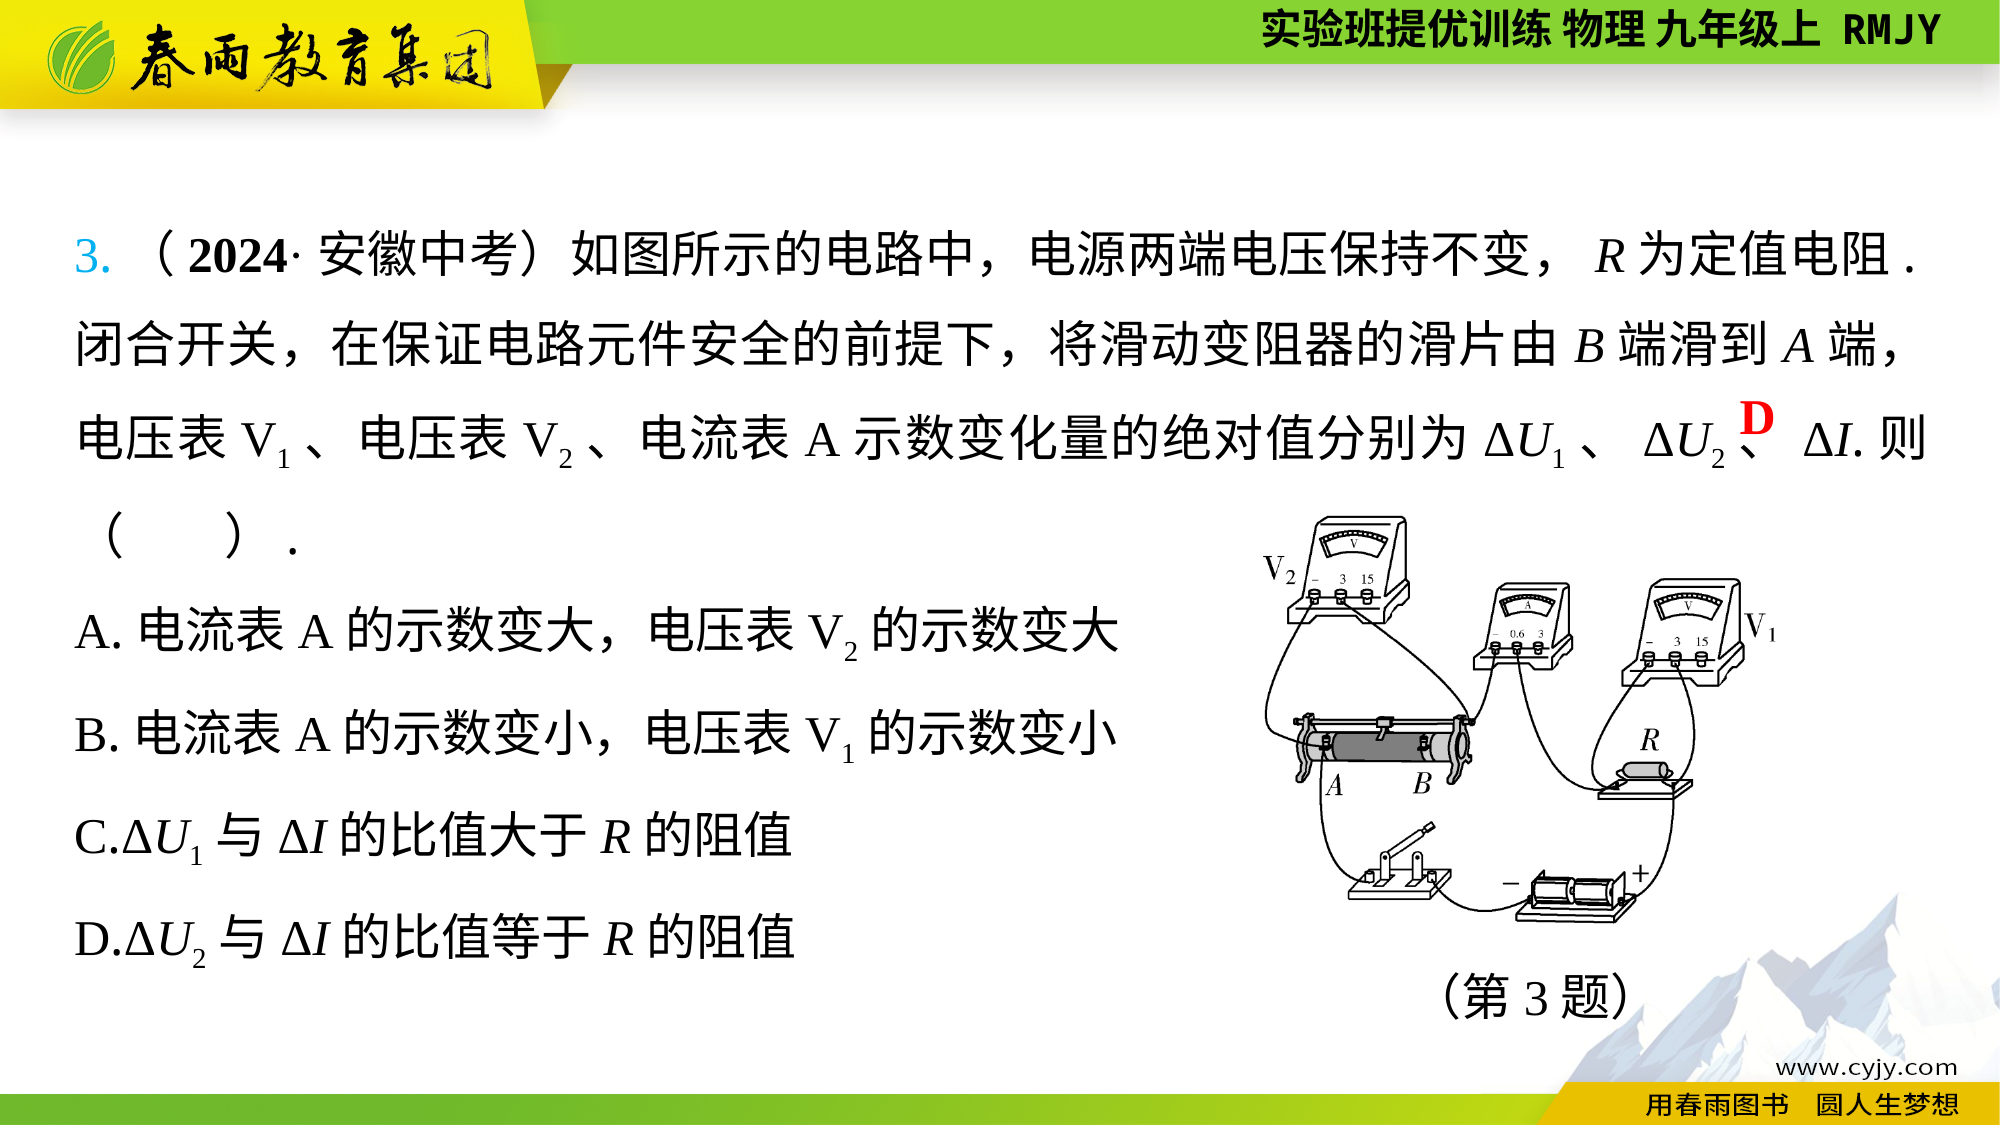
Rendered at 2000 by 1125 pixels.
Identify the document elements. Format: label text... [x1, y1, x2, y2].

picture [0, 0, 2000, 1125]
list 3.（2024·安徽中考）如图所示的电路中，电源两端电压保持不变，R为定值电阻.闭合开关，在保证电路元件安全的前提下，将滑动变阻器的滑片由B端滑到A端，电压表V1、电压表V2、电流表A示数变化量的绝对值分别为ΔU1、ΔU2、ΔI.则（ ）. A.电流表A的示数变大，电压表V2的示数变大 B.电流表A的示数变小，电压表V1的示数变小 C.ΔU1与ΔI的比值大于R的阻值 D.ΔU2与ΔI的比值等于R的阻值 [59, 184, 1944, 825]
text_box （第3题） [1397, 934, 1676, 1033]
text_box D [1724, 377, 1791, 453]
